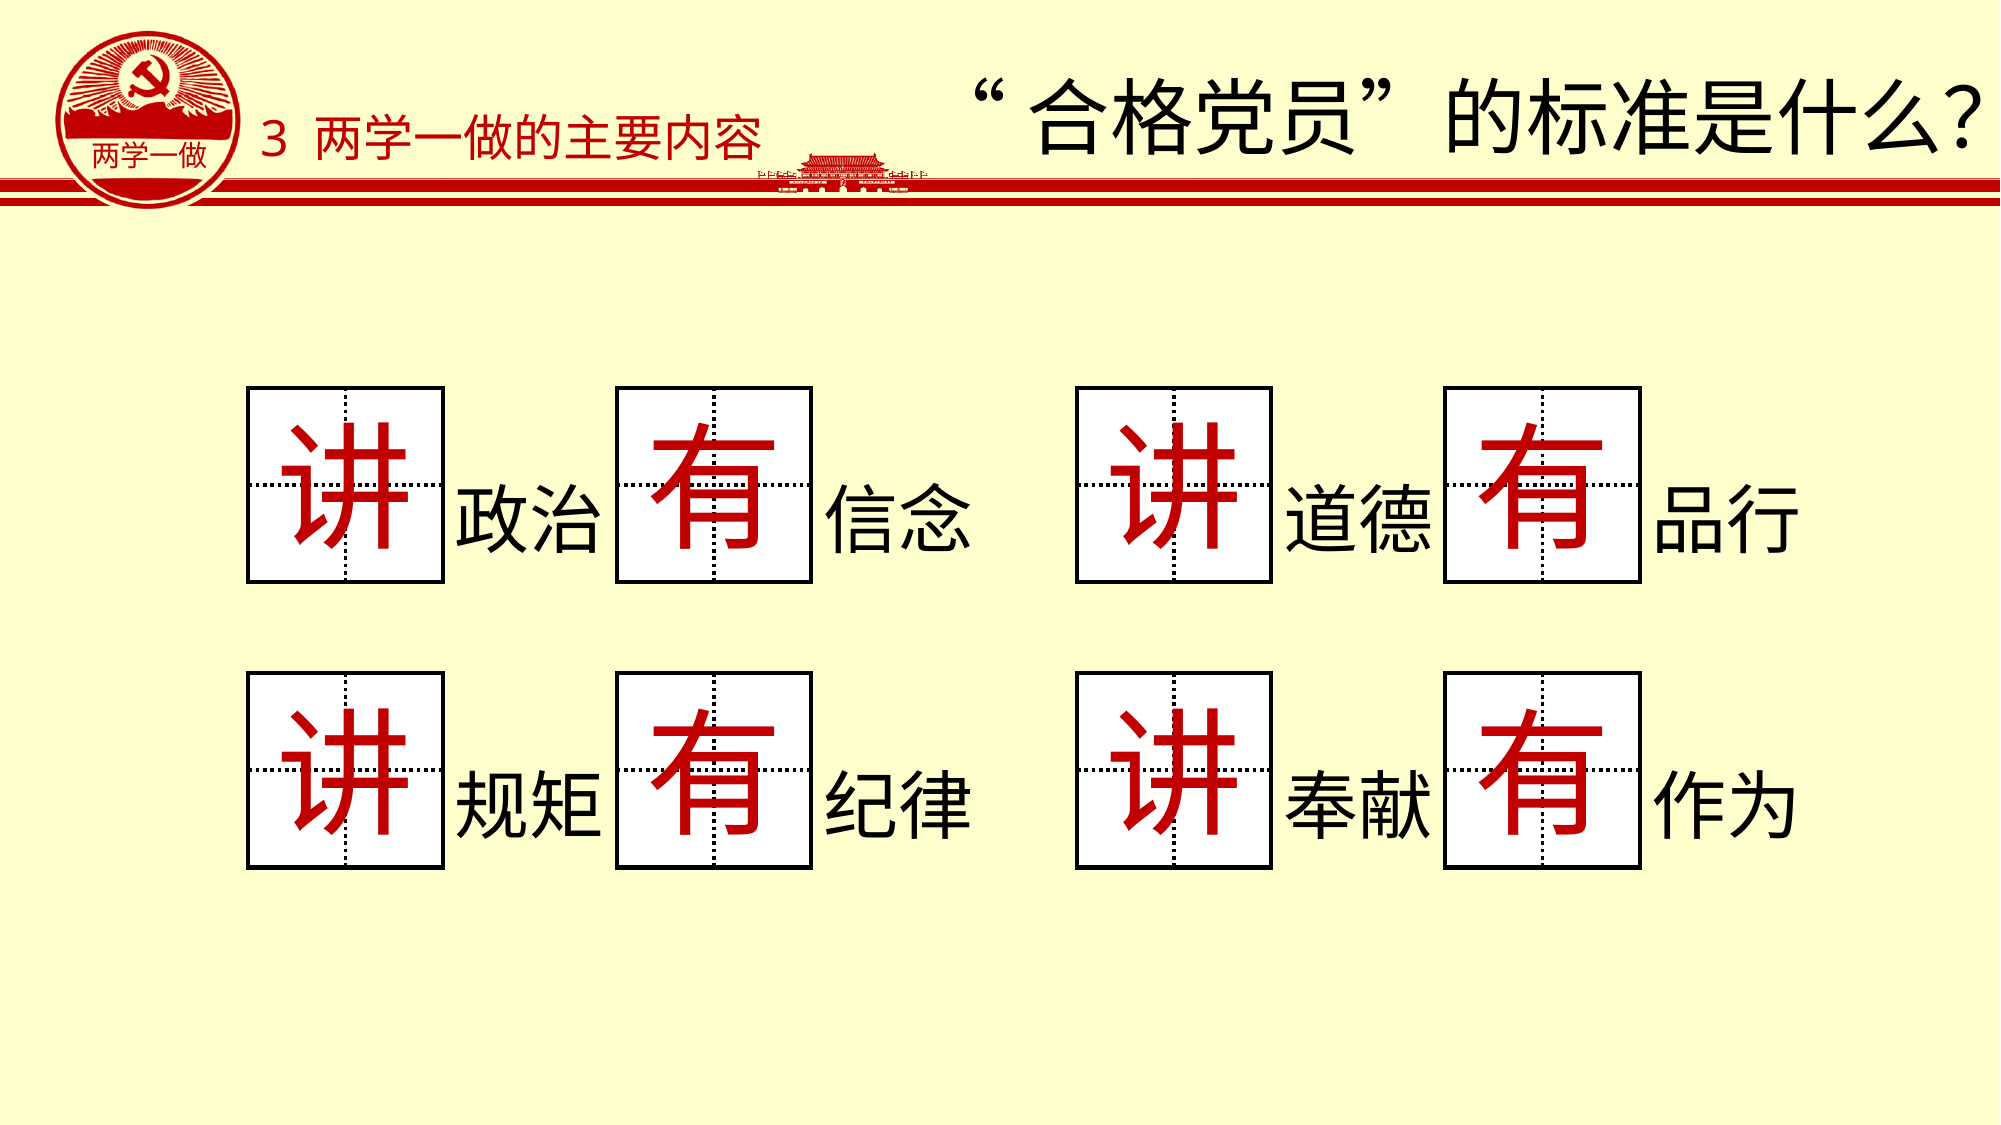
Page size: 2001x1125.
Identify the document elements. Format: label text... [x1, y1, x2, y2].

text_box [1076, 387, 1272, 583]
text_box 道德 [1273, 465, 1443, 571]
text_box 奉献 [1273, 750, 1443, 856]
text_box 政治 [443, 465, 615, 571]
list 3 两学一做的主要内容 [255, 97, 798, 183]
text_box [1445, 673, 1640, 868]
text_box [1445, 387, 1640, 583]
picture [0, 9, 2000, 228]
text_box 规矩 [445, 750, 615, 856]
text_box 信念 [812, 465, 989, 571]
text_box 纪律 [813, 750, 989, 856]
text_box 作为 [1642, 750, 1817, 856]
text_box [616, 387, 812, 583]
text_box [616, 673, 812, 868]
text_box 品行 [1642, 465, 1817, 571]
title “合格党员”的标准是什么？ [919, 56, 1983, 188]
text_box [248, 673, 443, 868]
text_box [1076, 673, 1272, 868]
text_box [248, 387, 443, 583]
